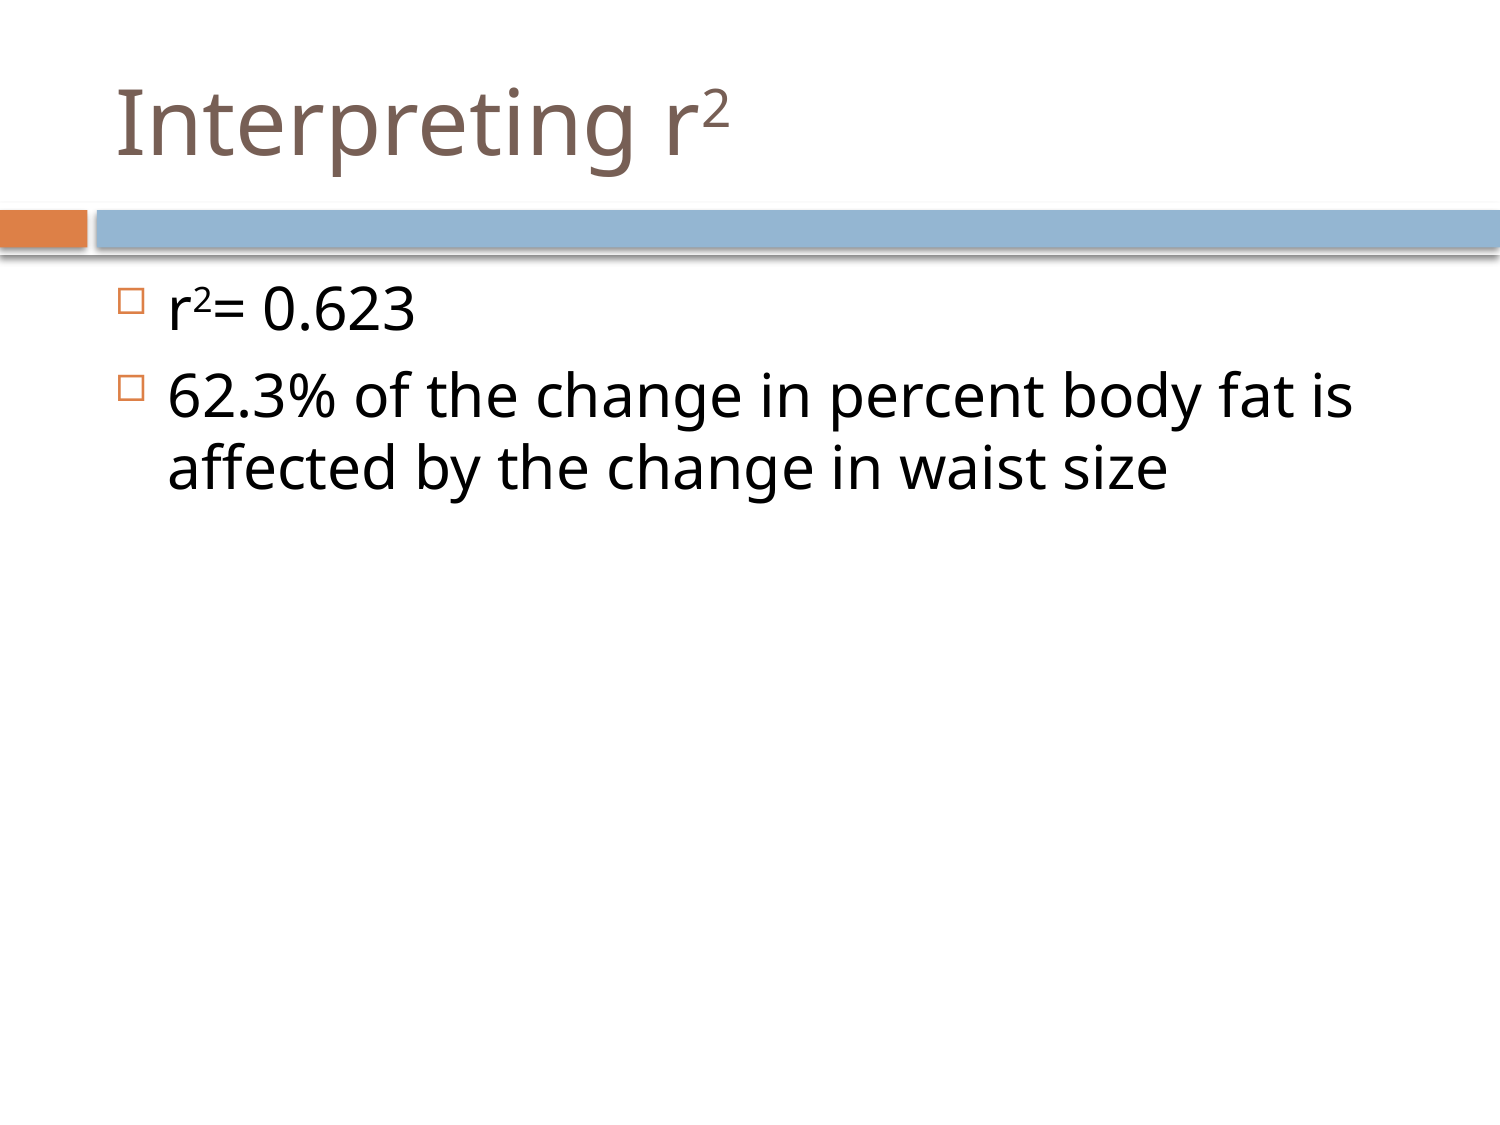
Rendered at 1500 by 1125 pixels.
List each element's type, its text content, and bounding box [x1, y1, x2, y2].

list r2= 0.623 62.3% of the change in percent body fat is affected by the change in waist size [100, 262, 1438, 1000]
title Interpreting r2 [100, 37, 1438, 200]
